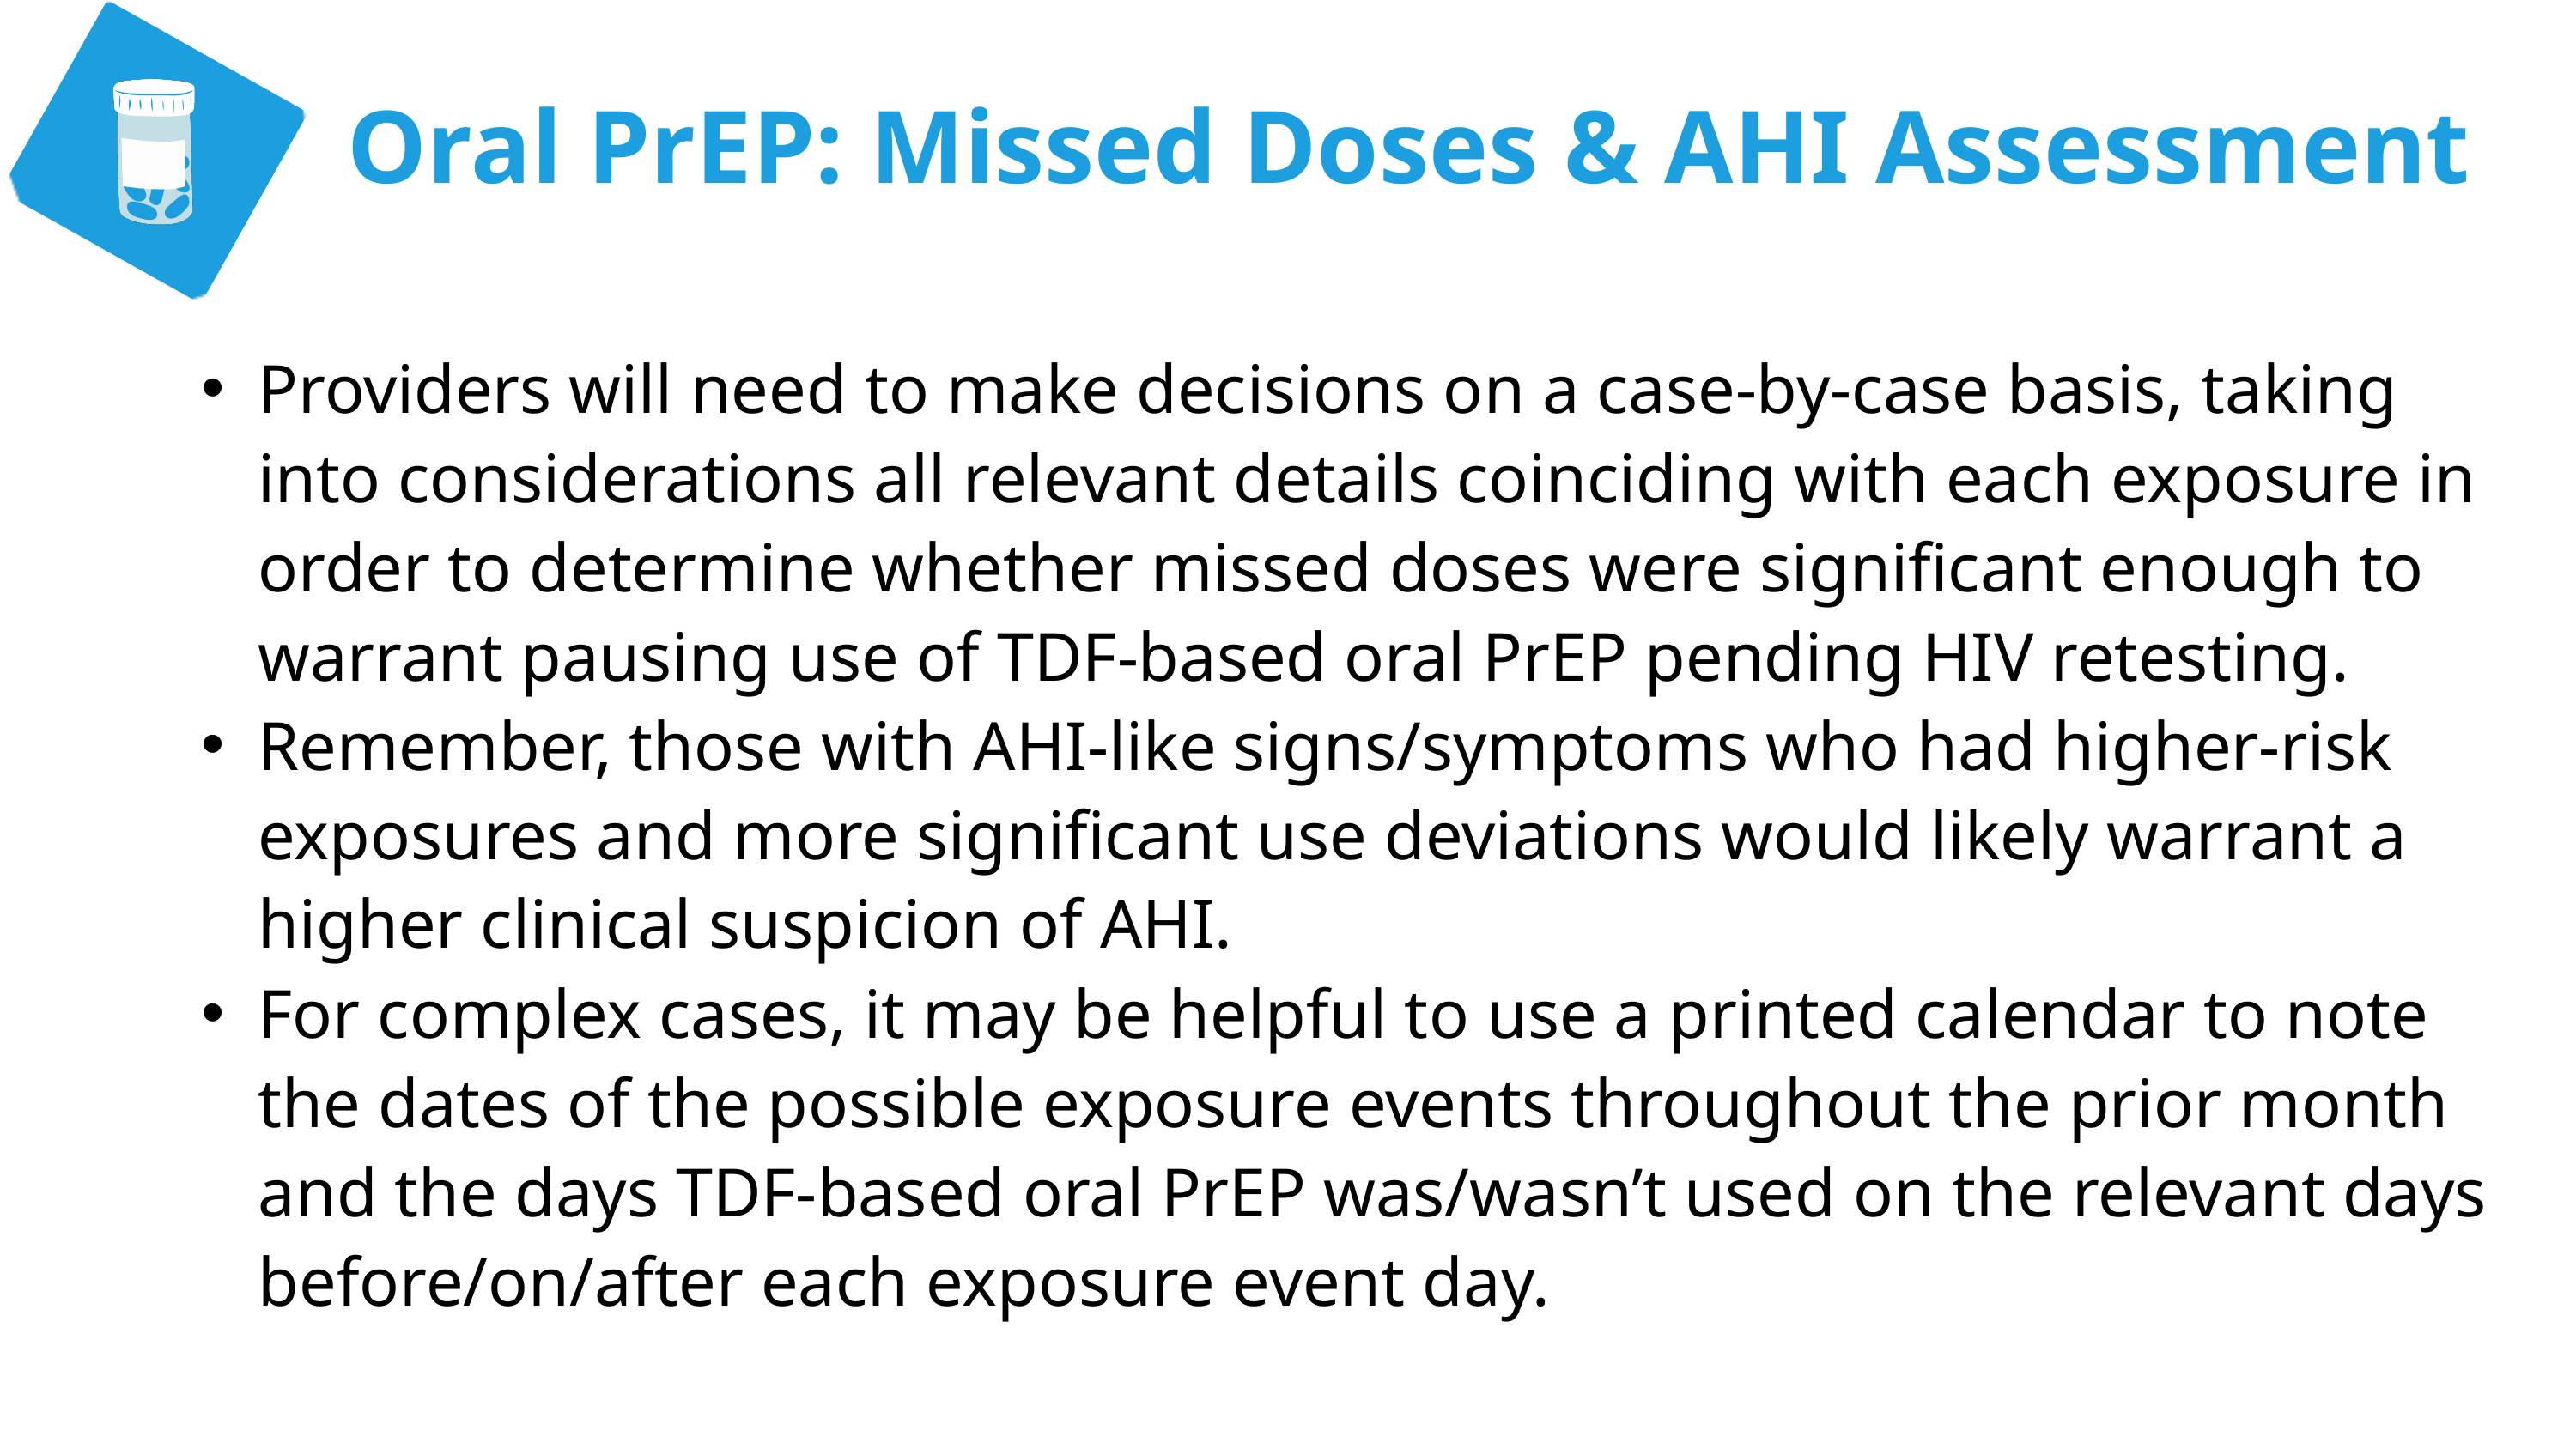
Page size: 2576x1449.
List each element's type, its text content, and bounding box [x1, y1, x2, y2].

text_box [0, 0, 308, 305]
text_box Providers will need to make decisions on a case-by-case basis, taking into considerations all relevant details coinciding with each exposure in order to determine whether missed doses were significant enough to warrant pausing use of TDF-based oral PrEP pending HIV retesting. Remember, those with AHI-like signs/symptoms who had higher-risk exposures and more significant use deviations would likely warrant a higher clinical suspicion of AHI. For complex cases, it may be helpful to use a printed calendar to note the dates of the possible exposure events throughout the prior month and the days TDF-based oral PrEP was/wasn’t used on the relevant days before/on/after each exposure event day. [144, 336, 2519, 1319]
text_box Oral PrEP: Missed Doses & AHI Assessment [347, 111, 2576, 203]
